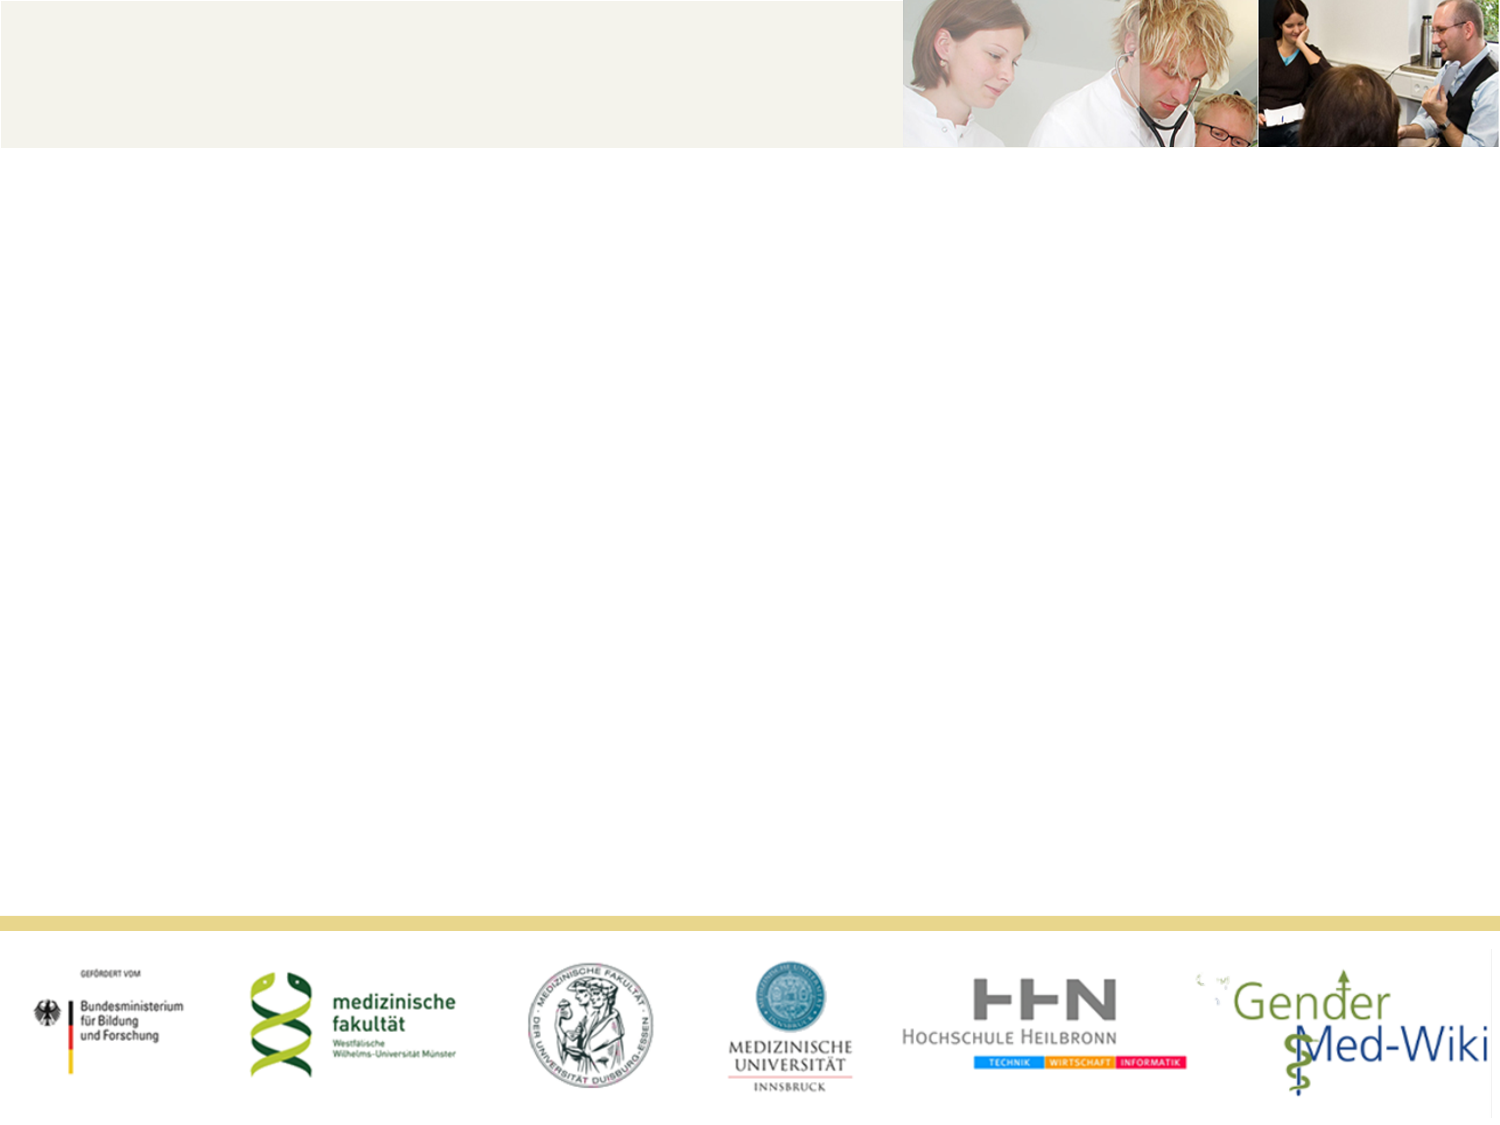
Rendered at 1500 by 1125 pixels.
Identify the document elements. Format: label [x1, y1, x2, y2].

picture [903, 0, 1500, 149]
picture [10, 949, 1500, 1118]
